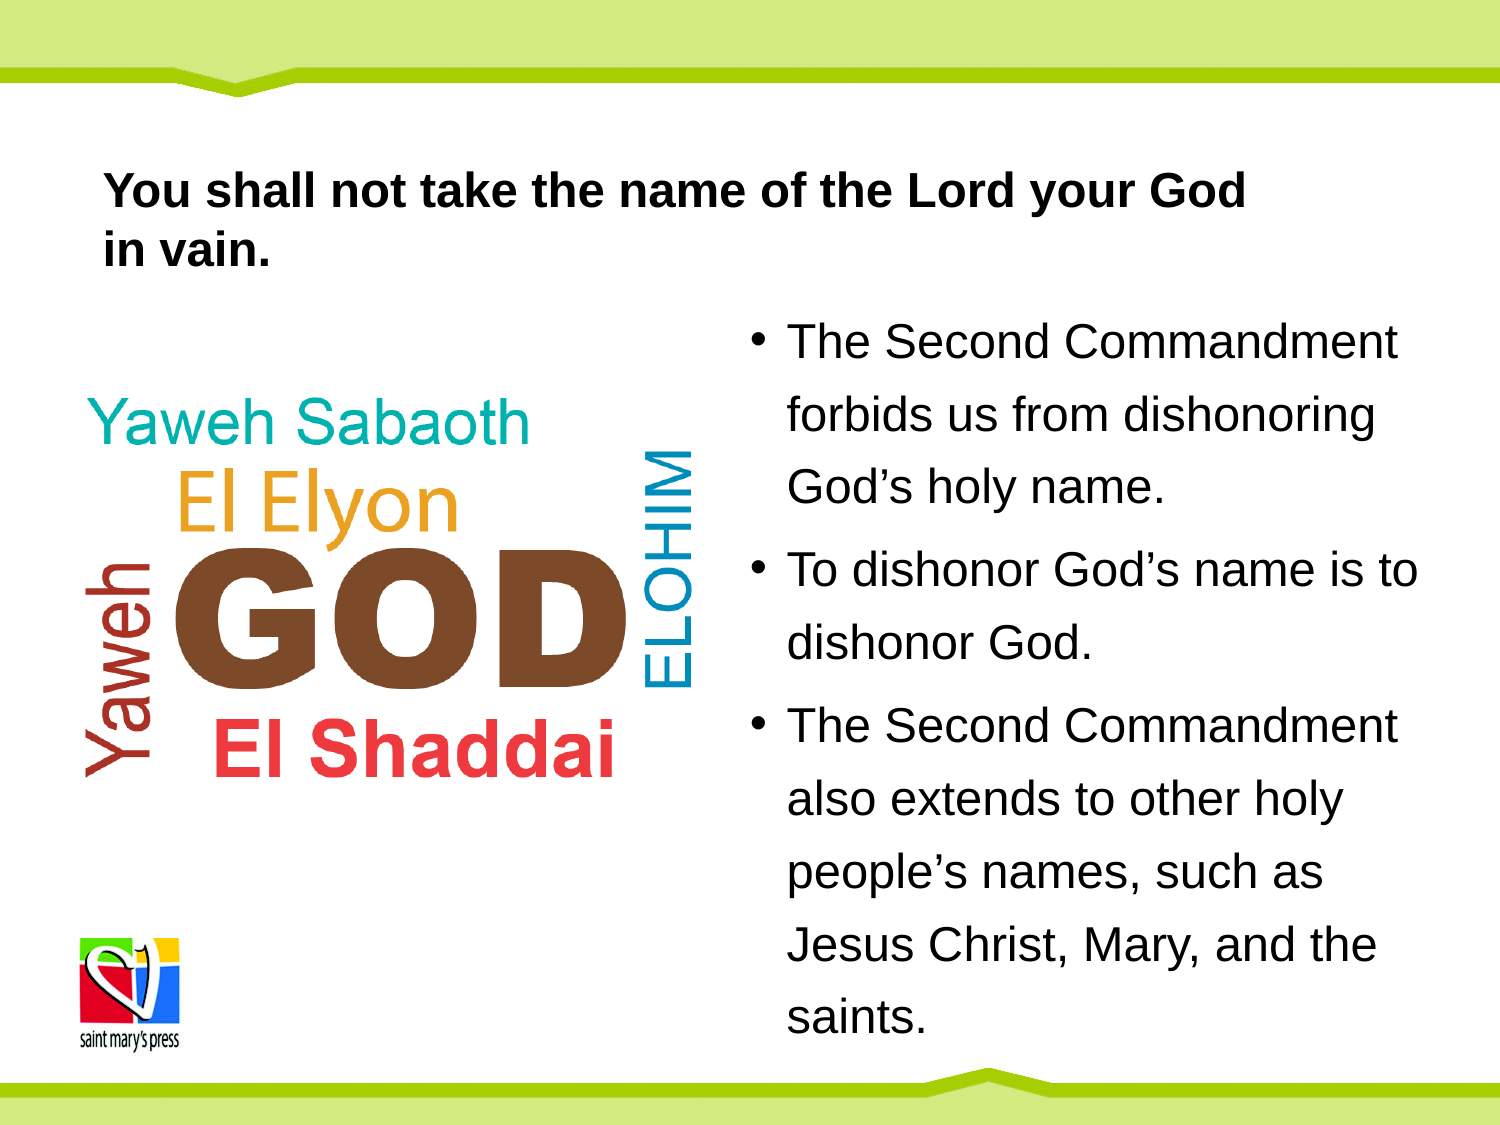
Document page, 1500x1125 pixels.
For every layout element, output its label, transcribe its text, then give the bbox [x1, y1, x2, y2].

list The Second Commandment forbids us from dishonoring God’s holy name. To dishonor God’s name is to dishonor God. The Second Commandment also extends to other holy people’s names, such as Jesus Christ, Mary, and the saints. [734, 287, 1448, 1052]
title You shall not take the name of the Lord your God in vain. [87, 149, 1288, 298]
picture [0, 0, 1500, 1125]
